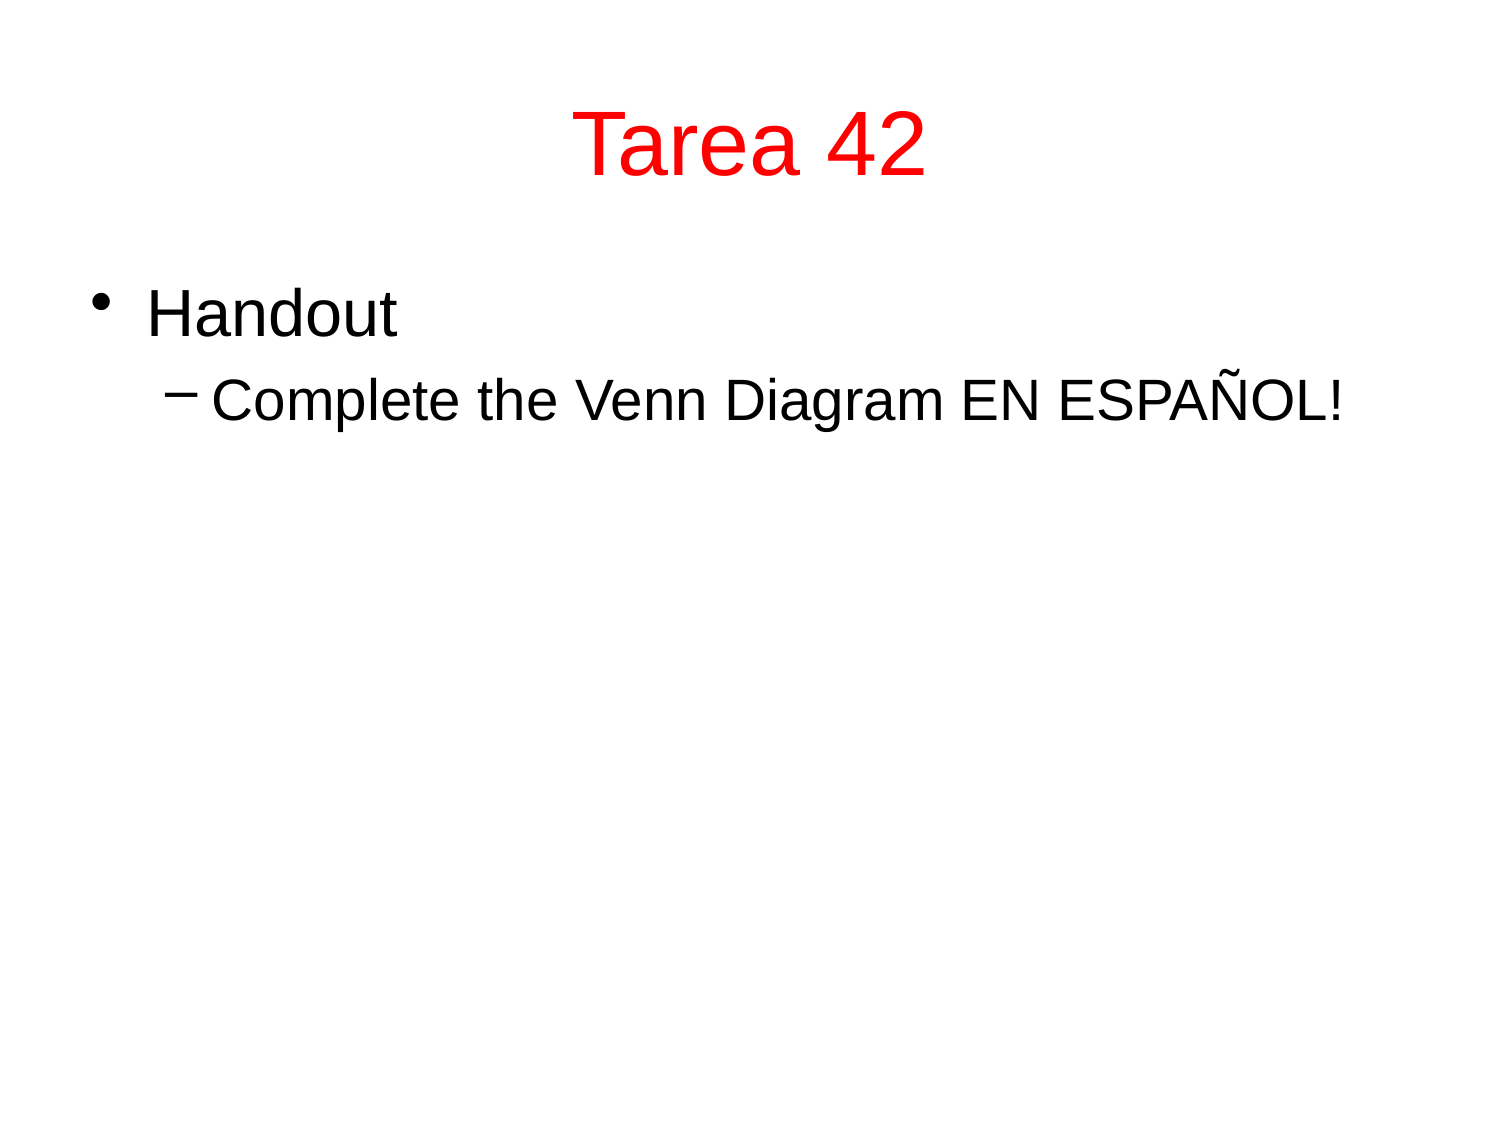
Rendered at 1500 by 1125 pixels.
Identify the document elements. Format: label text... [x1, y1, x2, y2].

title Tarea 42 [75, 45, 1425, 233]
list Handout Complete the Venn Diagram EN ESPAÑOL! [75, 262, 1425, 1005]
